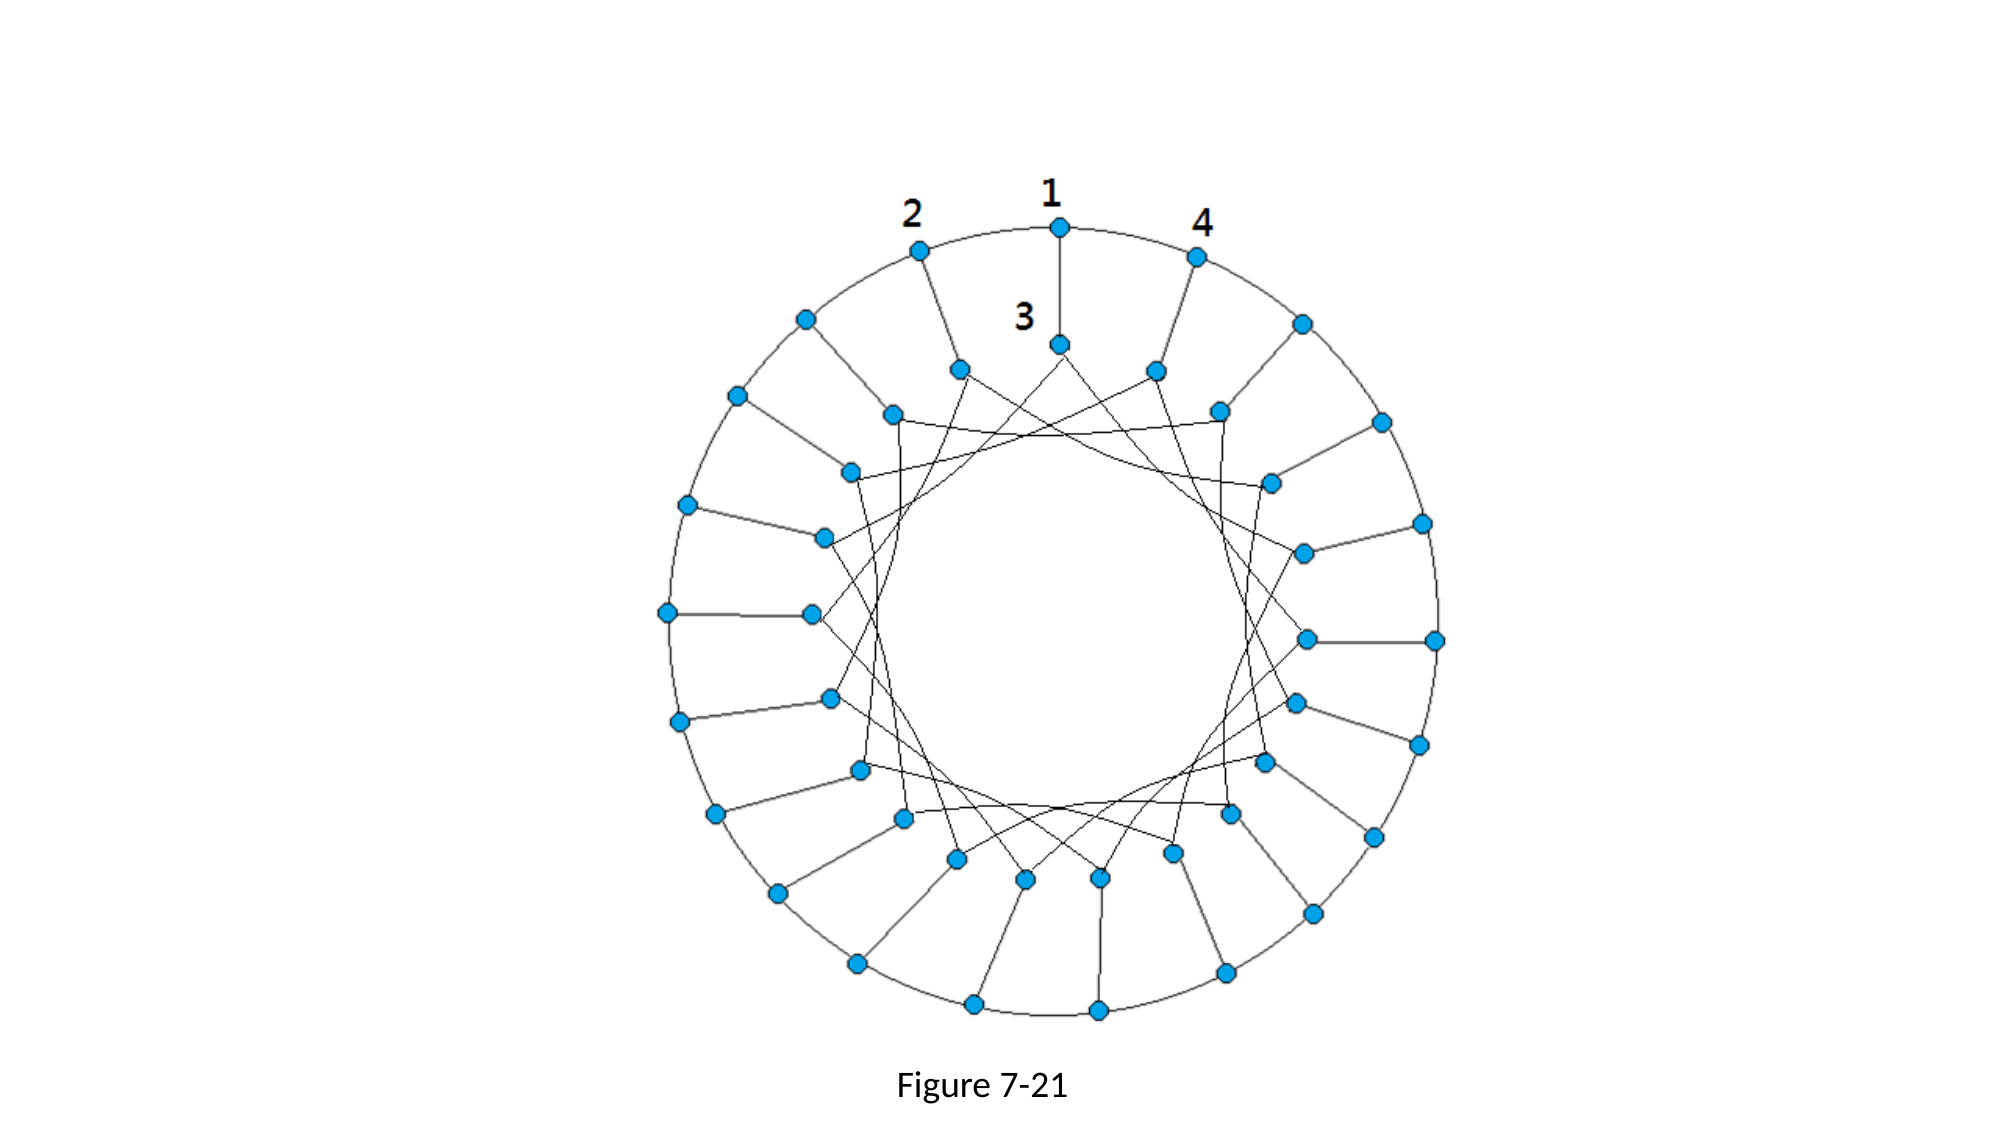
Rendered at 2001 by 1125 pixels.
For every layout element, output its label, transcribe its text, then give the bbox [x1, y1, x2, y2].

picture [639, 174, 1461, 1030]
text_box Figure 7-21 [882, 1052, 1084, 1113]
